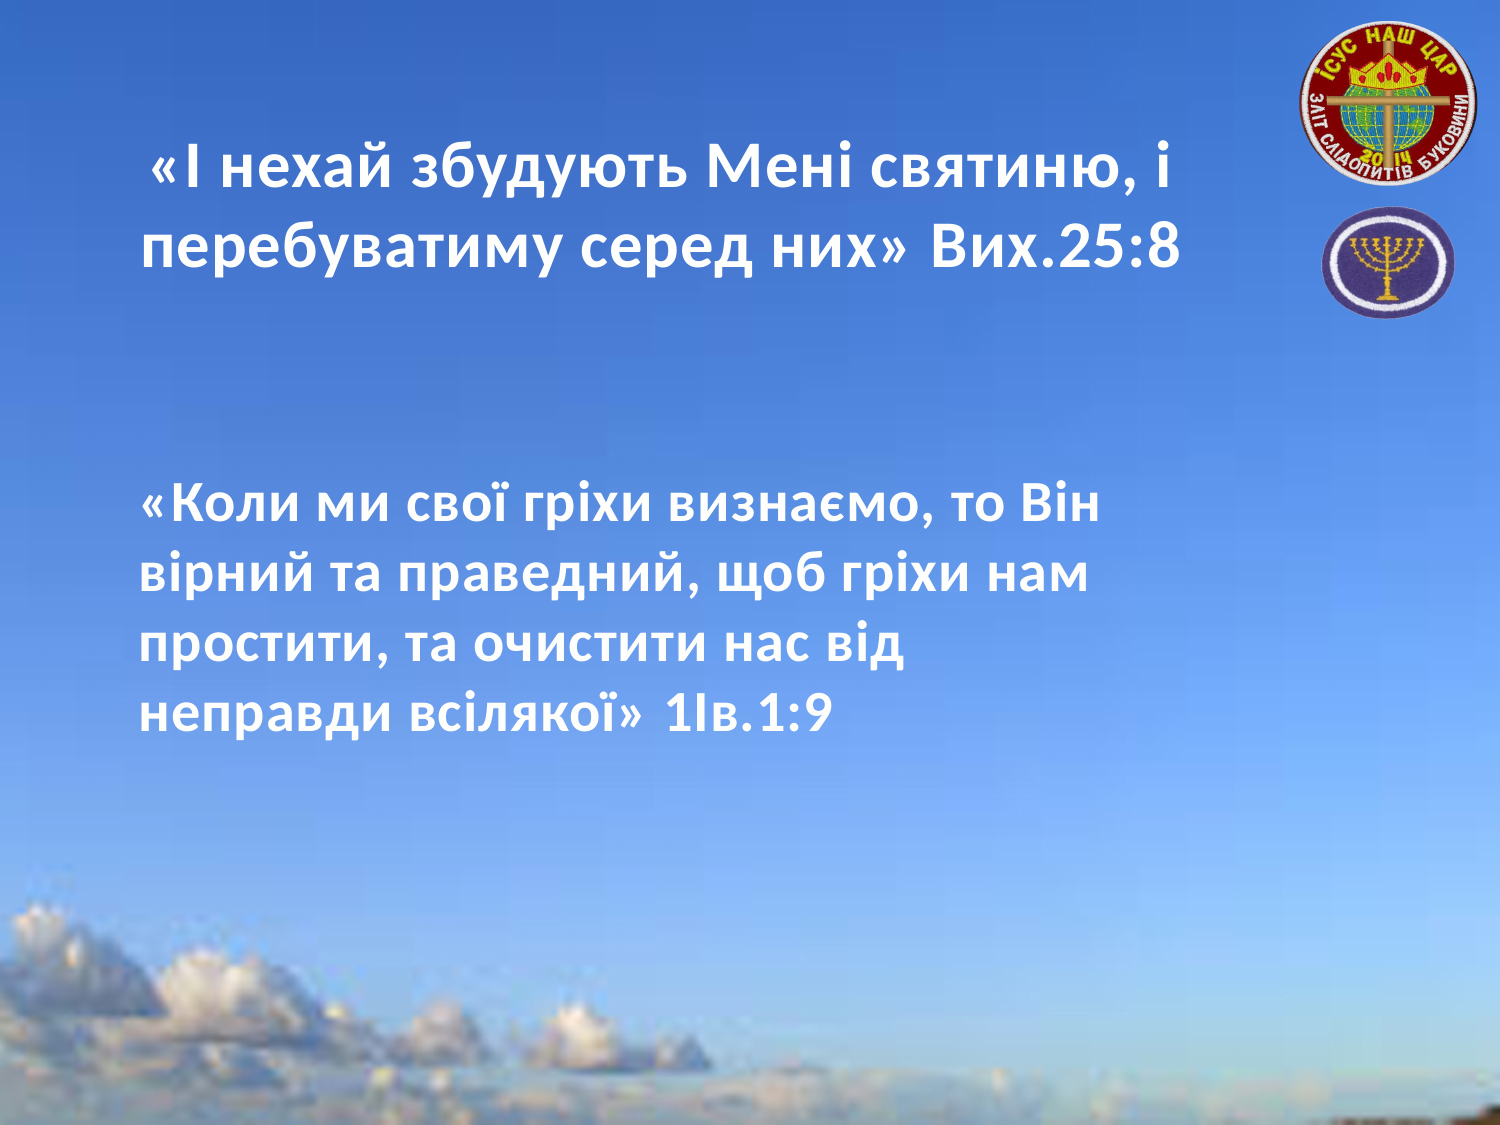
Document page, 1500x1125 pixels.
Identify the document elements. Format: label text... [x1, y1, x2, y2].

subtitle «І нехай збудують Мені святиню, і перебуватиму серед них» Вих.25:8 [112, 113, 1211, 402]
picture [0, 0, 1500, 1125]
text_box «Коли ми свої гріхи визнаємо, то Він вірний та праведний, щоб гріхи нам простити, та очистити нас від неправди всілякої» 1Ів.1:9 [123, 456, 1176, 751]
